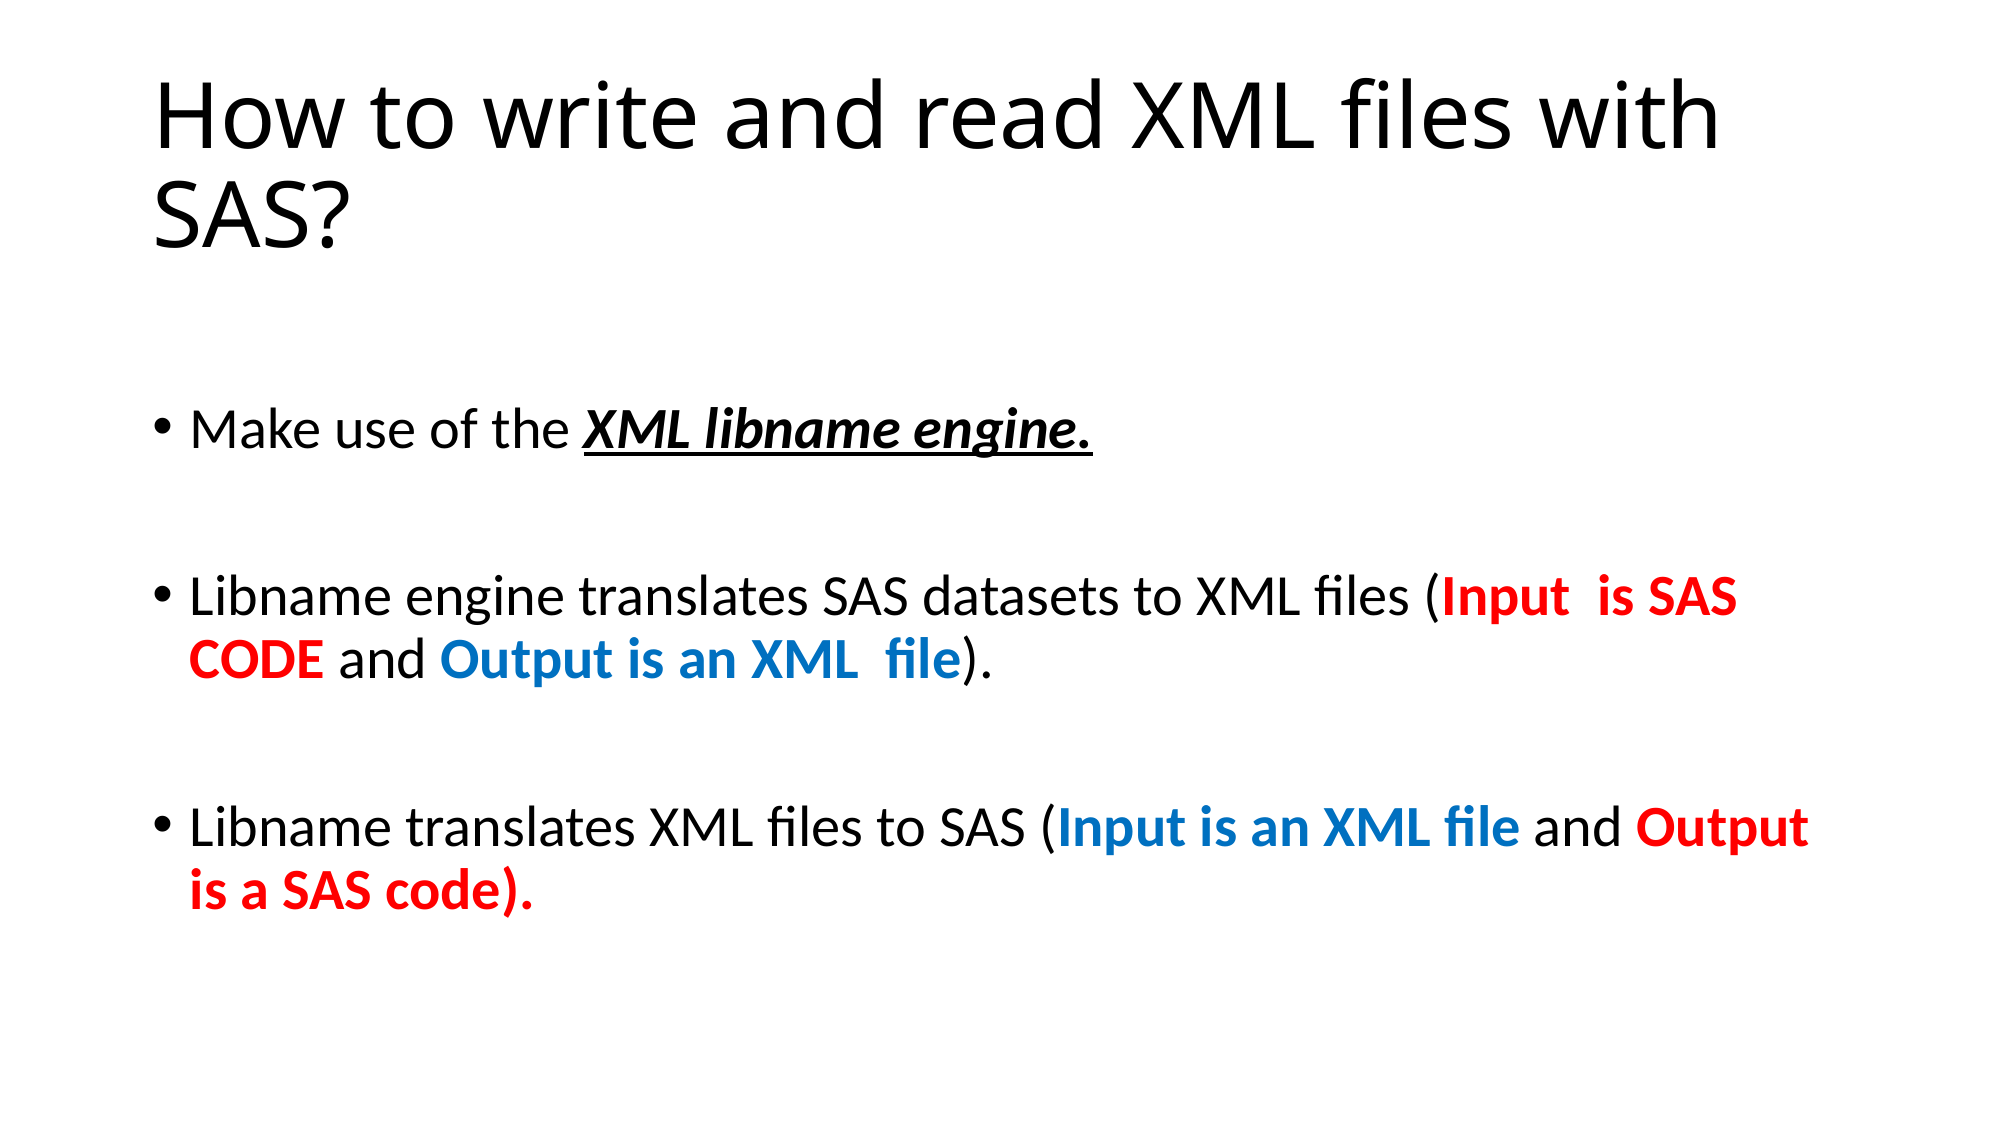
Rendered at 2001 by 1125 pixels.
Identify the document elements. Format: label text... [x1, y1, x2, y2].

title How to write and read XML files with SAS? [137, 59, 1863, 278]
list Make use of the XML libname engine. Libname engine translates SAS datasets to XML files (Input is SAS CODE and Output is an XML file). Libname translates XML files to SAS (Input is an XML file and Output is a SAS code). [137, 299, 1863, 1014]
